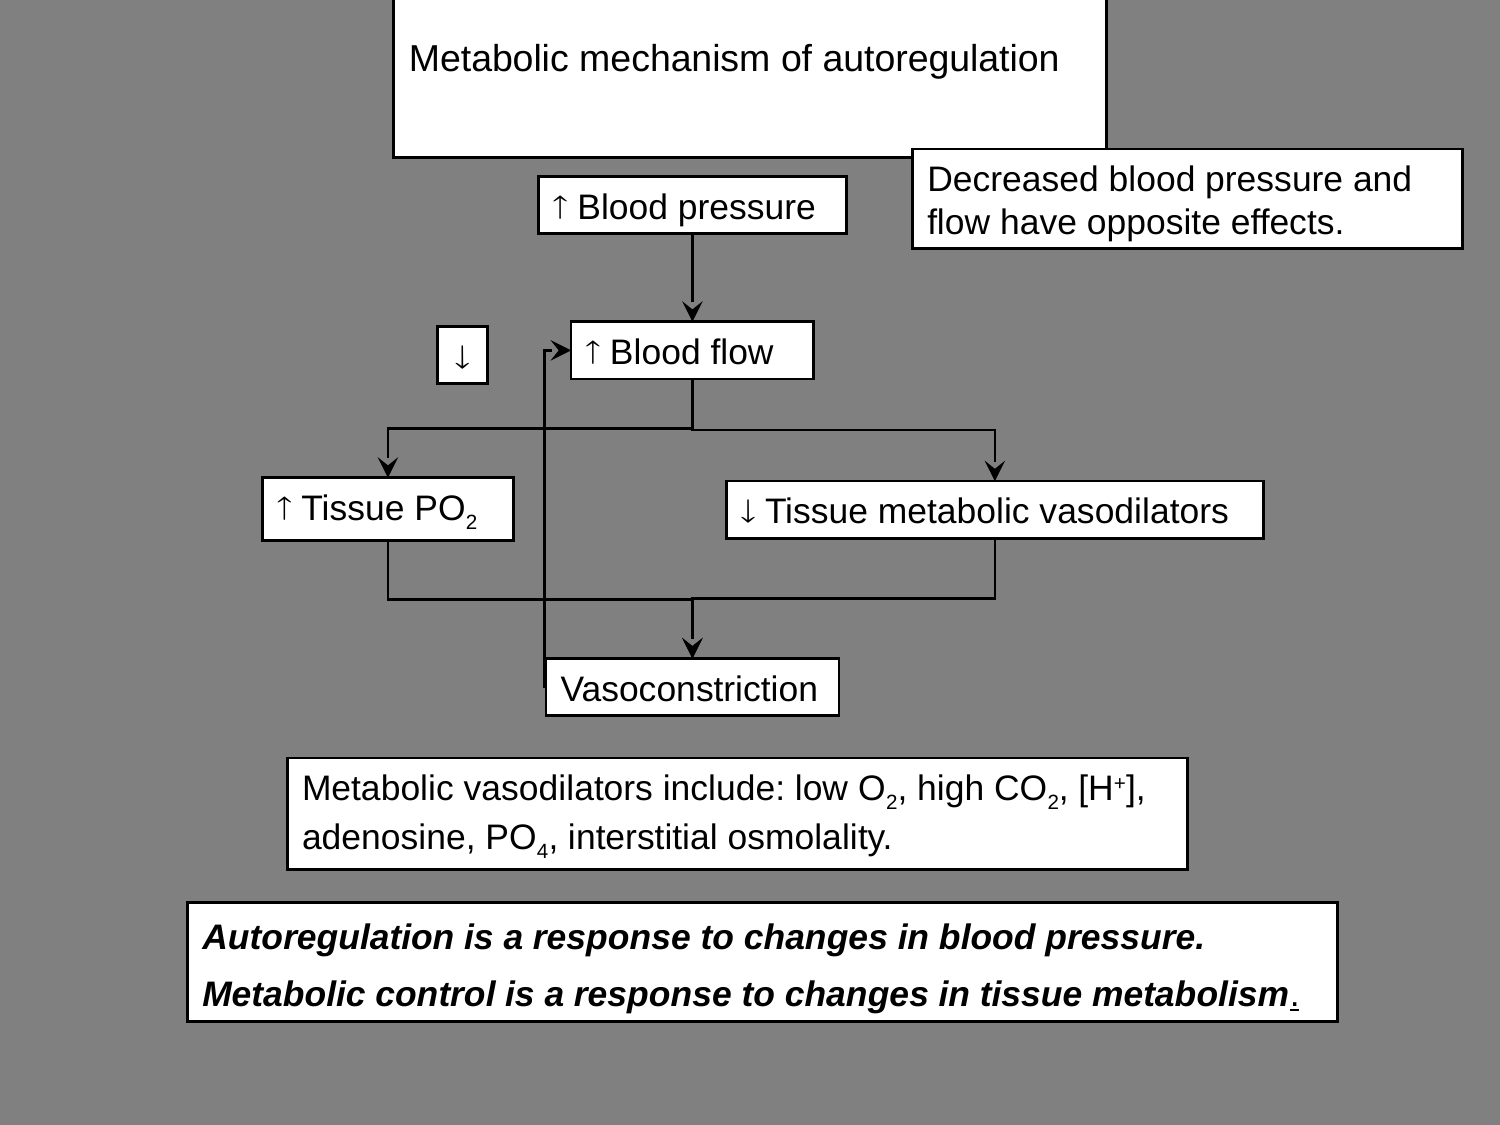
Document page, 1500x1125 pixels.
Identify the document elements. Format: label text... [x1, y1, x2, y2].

text_box  Tissue PO2 [262, 477, 477, 541]
text_box Decreased blood pressure and flow have opposite effects. [912, 148, 1463, 249]
text_box Vasoconstriction [603, 658, 781, 716]
text_box Metabolic vasodilators include: low O2, high CO2, [H+], adenosine, PO4, interstitial osmolality. [287, 758, 1188, 870]
text_box  Tissue metabolic vasodilators [907, 481, 1264, 539]
text_box Autoregulation is a response to changes in blood pressure. Metabolic control is a response to changes in tissue metabolism. [187, 902, 1338, 1022]
text_box  [437, 326, 486, 384]
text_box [482, 445, 598, 751]
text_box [795, 278, 893, 445]
text_box  Blood flow [593, 321, 790, 379]
text_box  Tissue metabolic vasodilators [726, 481, 781, 539]
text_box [491, 277, 589, 444]
title Metabolic mechanism of autoregulation [392, 0, 1108, 159]
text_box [544, 350, 570, 688]
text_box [786, 446, 902, 750]
text_box  Blood pressure [538, 176, 847, 234]
